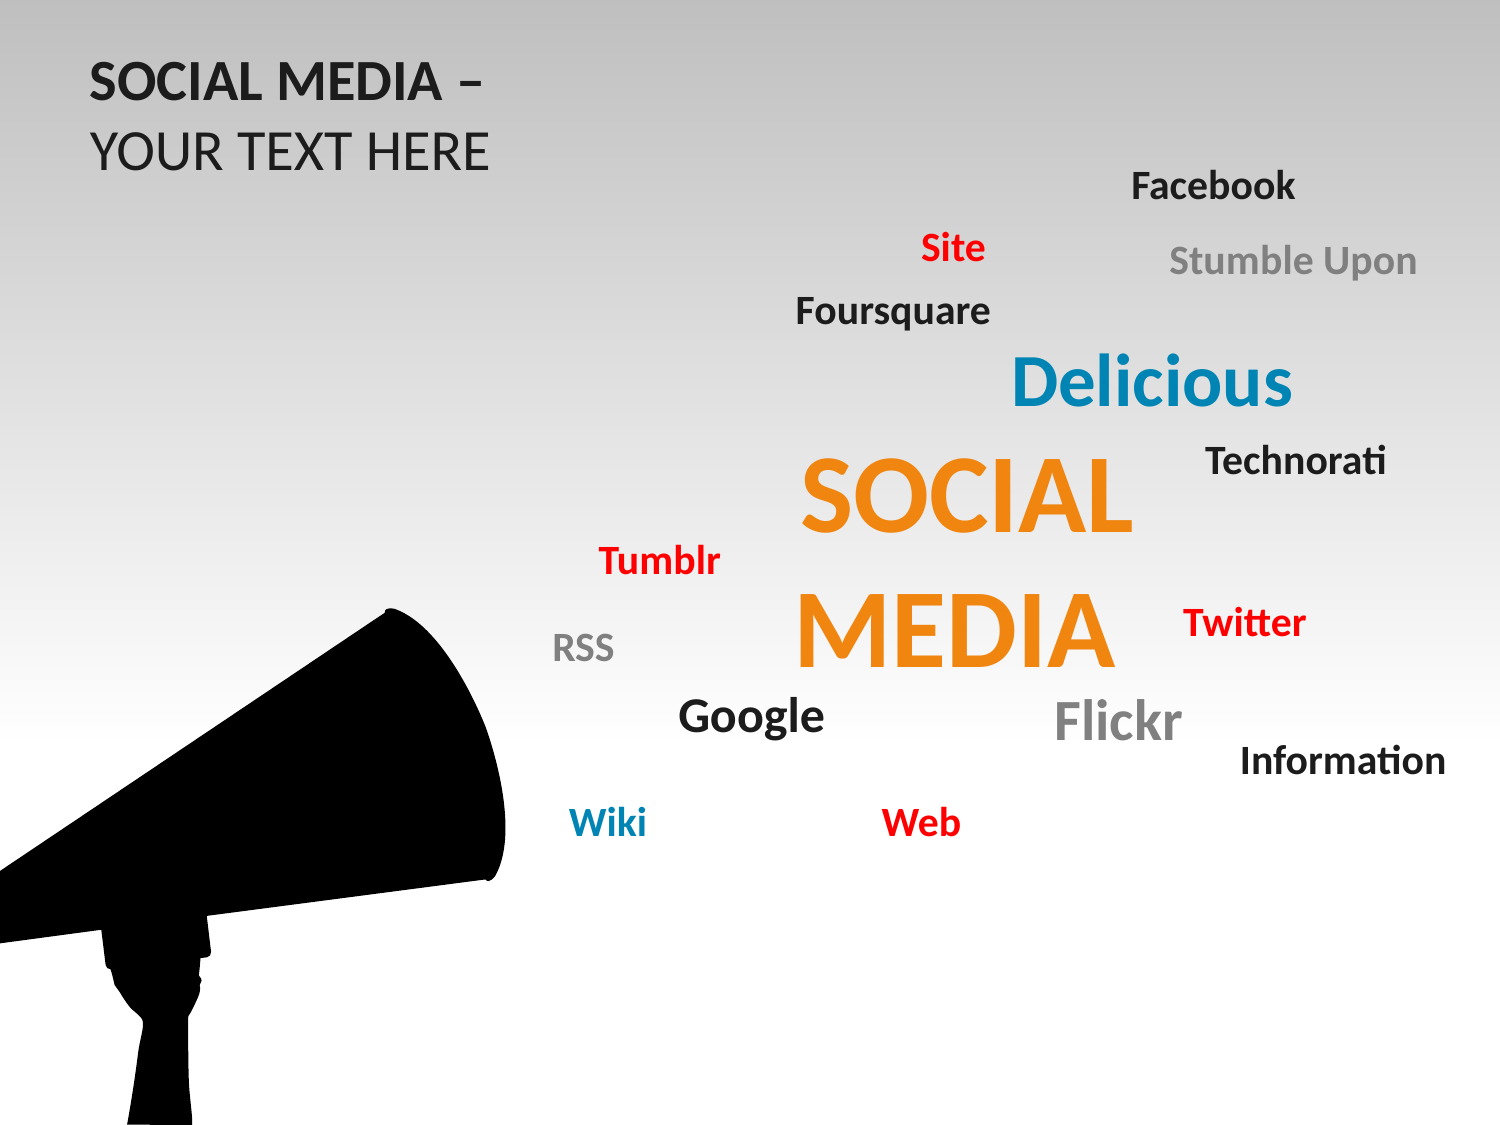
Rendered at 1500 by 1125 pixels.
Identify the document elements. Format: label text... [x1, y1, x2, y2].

text_box Twitter [1168, 587, 1322, 653]
text_box Technorati [1190, 425, 1402, 490]
text_box RSS [537, 612, 630, 678]
text_box [0, 608, 506, 1125]
text_box Tumblr [583, 525, 736, 590]
text_box Delicious [996, 323, 1309, 429]
text_box Foursquare [780, 275, 1007, 340]
text_box Web [866, 787, 977, 853]
text_box SOCIAL MEDIA – YOUR TEXT HERE [74, 62, 663, 163]
text_box Facebook [1116, 149, 1311, 215]
text_box Information [1224, 725, 1462, 790]
text_box Flickr [1039, 675, 1198, 760]
text_box SOCIAL MEDIA [778, 412, 1157, 698]
text_box Wiki [554, 787, 663, 853]
text_box Site [906, 212, 1001, 278]
text_box Stumble Upon [1149, 224, 1438, 290]
text_box Google [663, 674, 841, 750]
